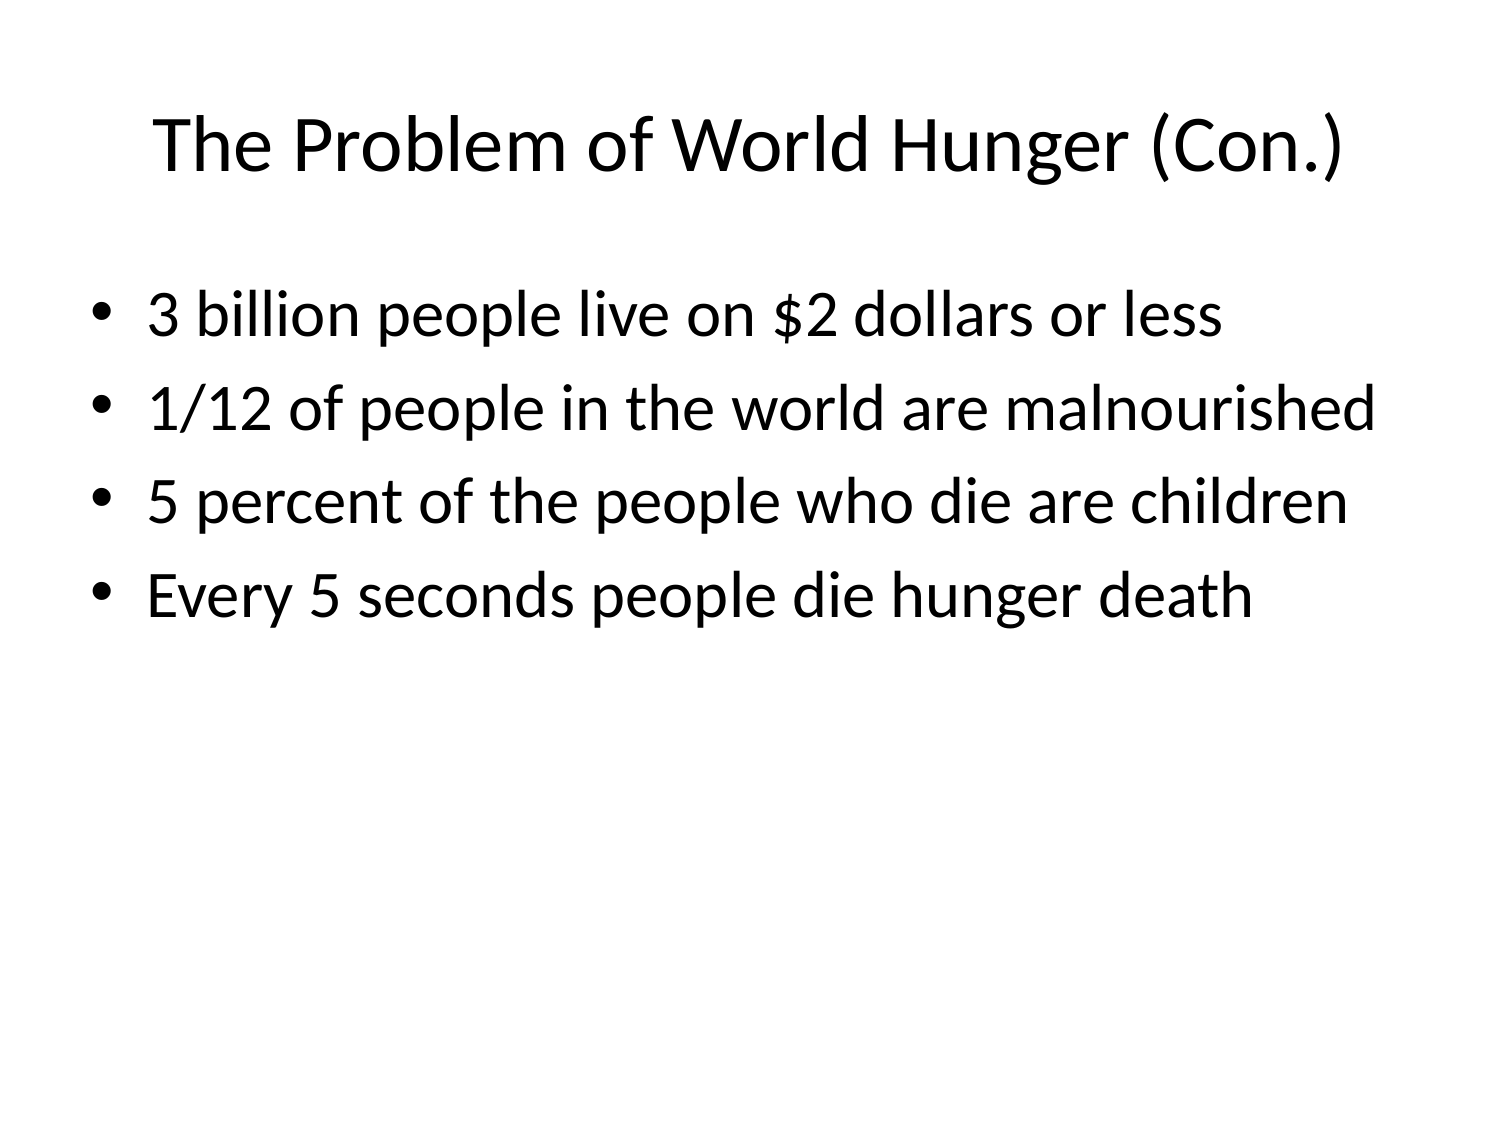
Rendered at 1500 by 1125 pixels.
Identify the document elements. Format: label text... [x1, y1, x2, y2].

list 3 billion people live on $2 dollars or less 1/12 of people in the world are malnourished 5 percent of the people who die are children Every 5 seconds people die hunger death [75, 262, 1425, 1005]
title The Problem of World Hunger (Con.) [75, 45, 1425, 233]
